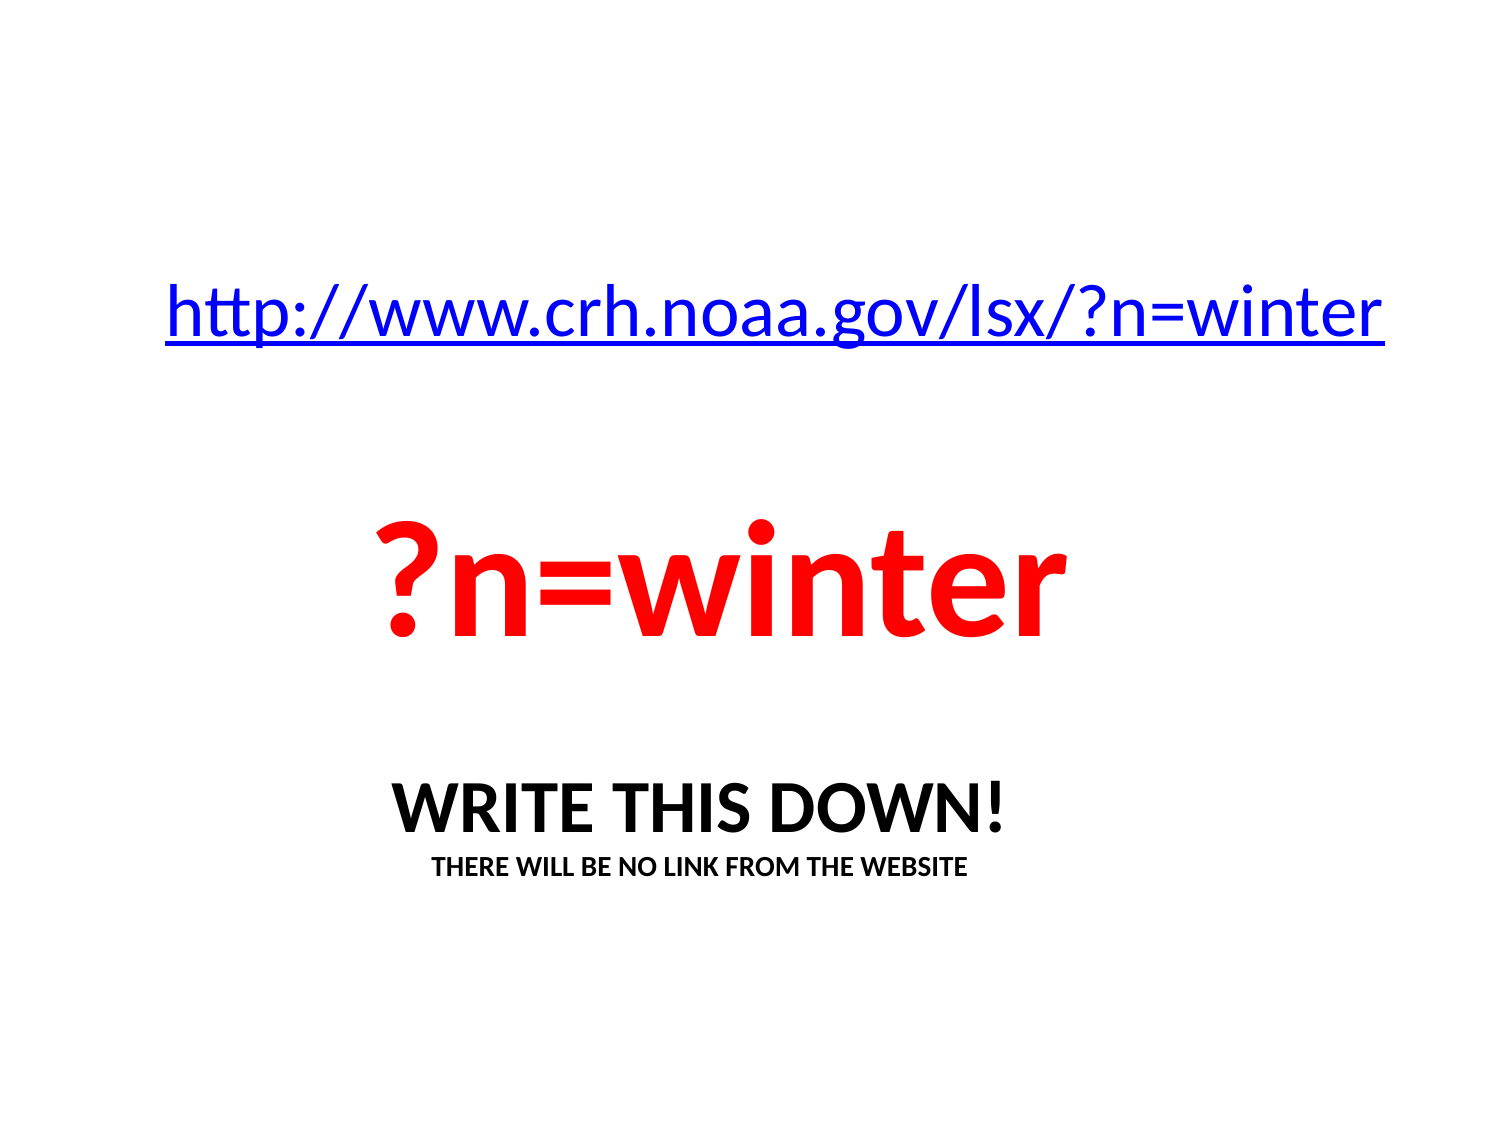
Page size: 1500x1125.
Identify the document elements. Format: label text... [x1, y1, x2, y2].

title http://www.crh.noaa.gov/lsx/?n=winter [99, 212, 1450, 400]
text_box WRITE THIS DOWN! THERE WILL BE NO LINK FROM THE WEBSITE [375, 749, 1025, 890]
text_box ?n=winter [353, 462, 1086, 678]
